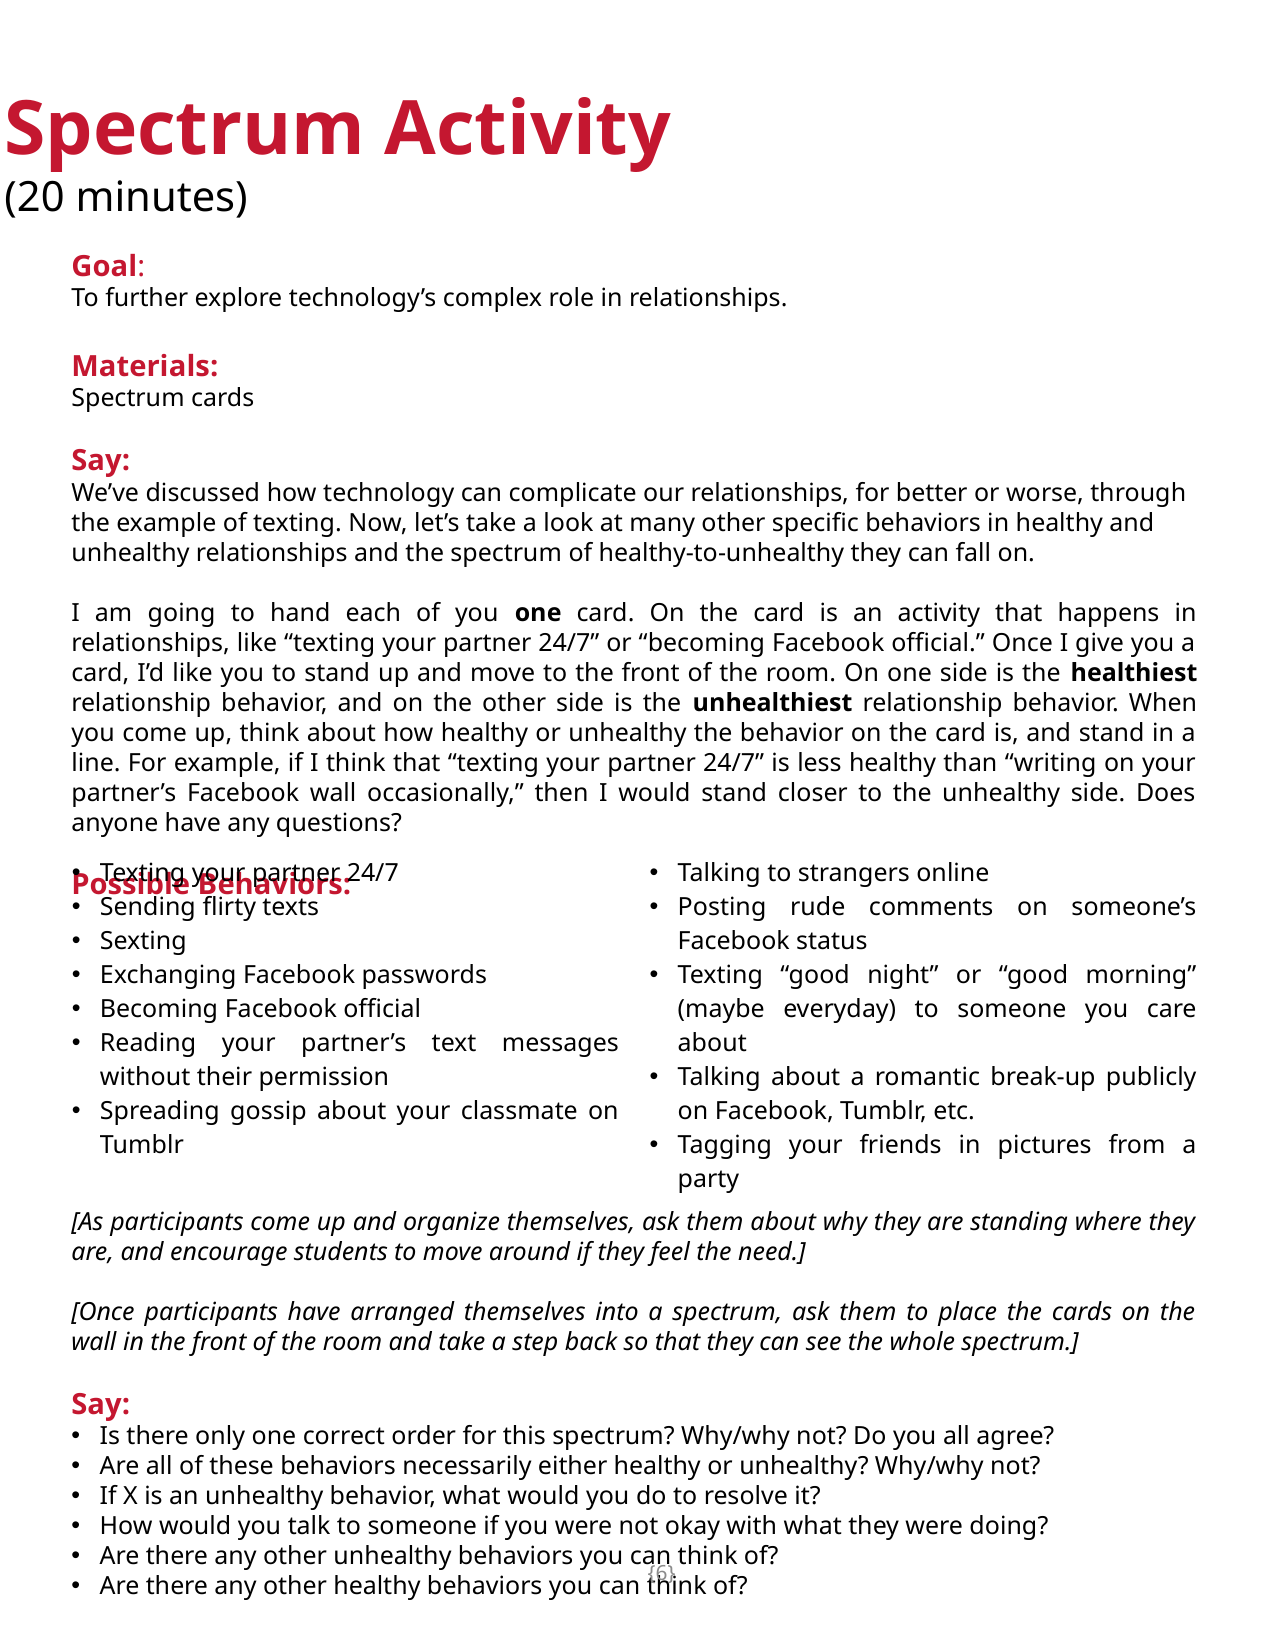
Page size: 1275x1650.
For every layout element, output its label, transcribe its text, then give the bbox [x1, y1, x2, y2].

table_header Talking to strangers online Posting rude comments on someone’s Facebook status Texting “good night” or “good morning” (maybe everyday) to someone you care about Talking about a romantic break-up publicly on Facebook, Tumblr, etc. Tagging your friends in pictures from a party [635, 847, 1212, 1236]
text_box Goal: To further explore technology’s complex role in relationships. Materials: Spectrum cards Say: We’ve discussed how technology can complicate our relationships, for better or worse, through the example of texting. Now, let’s take a look at many other specific behaviors in healthy and unhealthy relationships and the spectrum of healthy-to-unhealthy they can fall on. I am going to hand each of you one card. On the card is an activity that happens in relationships, like “texting your partner 24/7” or “becoming Facebook official.” Once I give you a card, I’d like you to stand up and move to the front of the room. On one side is the healthiest relationship behavior, and on the other side is the unhealthiest relationship behavior. When you come up, think about how healthy or unhealthy the behavior on the card is, and stand in a line. For example, if I think that “texting your partner 24/7” is less healthy than “writing on your partner’s Facebook wall occasionally,” then I would stand closer to the unhealthy side. Does anyone have any questions? Possible Behaviors: [As participants come up and organize themselves, ask them about why they are standing where they are, and encourage students to move around if they feel the need.] [Once participants have arranged themselves into a spectrum, ask them to place the cards on the wall in the front of the room and take a step back so that they can see the whole spectrum.] Say: Is there only one correct order for this spectrum? Why/why not? Do you all agree? Are all of these behaviors necessarily either healthy or unhealthy? Why/why not? If X is an unhealthy behavior, what would you do to resolve it? How would you talk to someone if you were not okay with what they were doing? Are there any other unhealthy behaviors you can think of? Are there any other healthy behaviors you can think of? [56, 239, 1213, 1637]
text_box Spectrum Activity (20 minutes) [0, 72, 687, 227]
slide_number {6} [512, 1529, 811, 1618]
table_header Texting your partner 24/7 Sending flirty texts Sexting Exchanging Facebook passwords Becoming Facebook official Reading your partner’s text messages without their permission Spreading gossip about your classmate on Tumblr [57, 847, 635, 1236]
